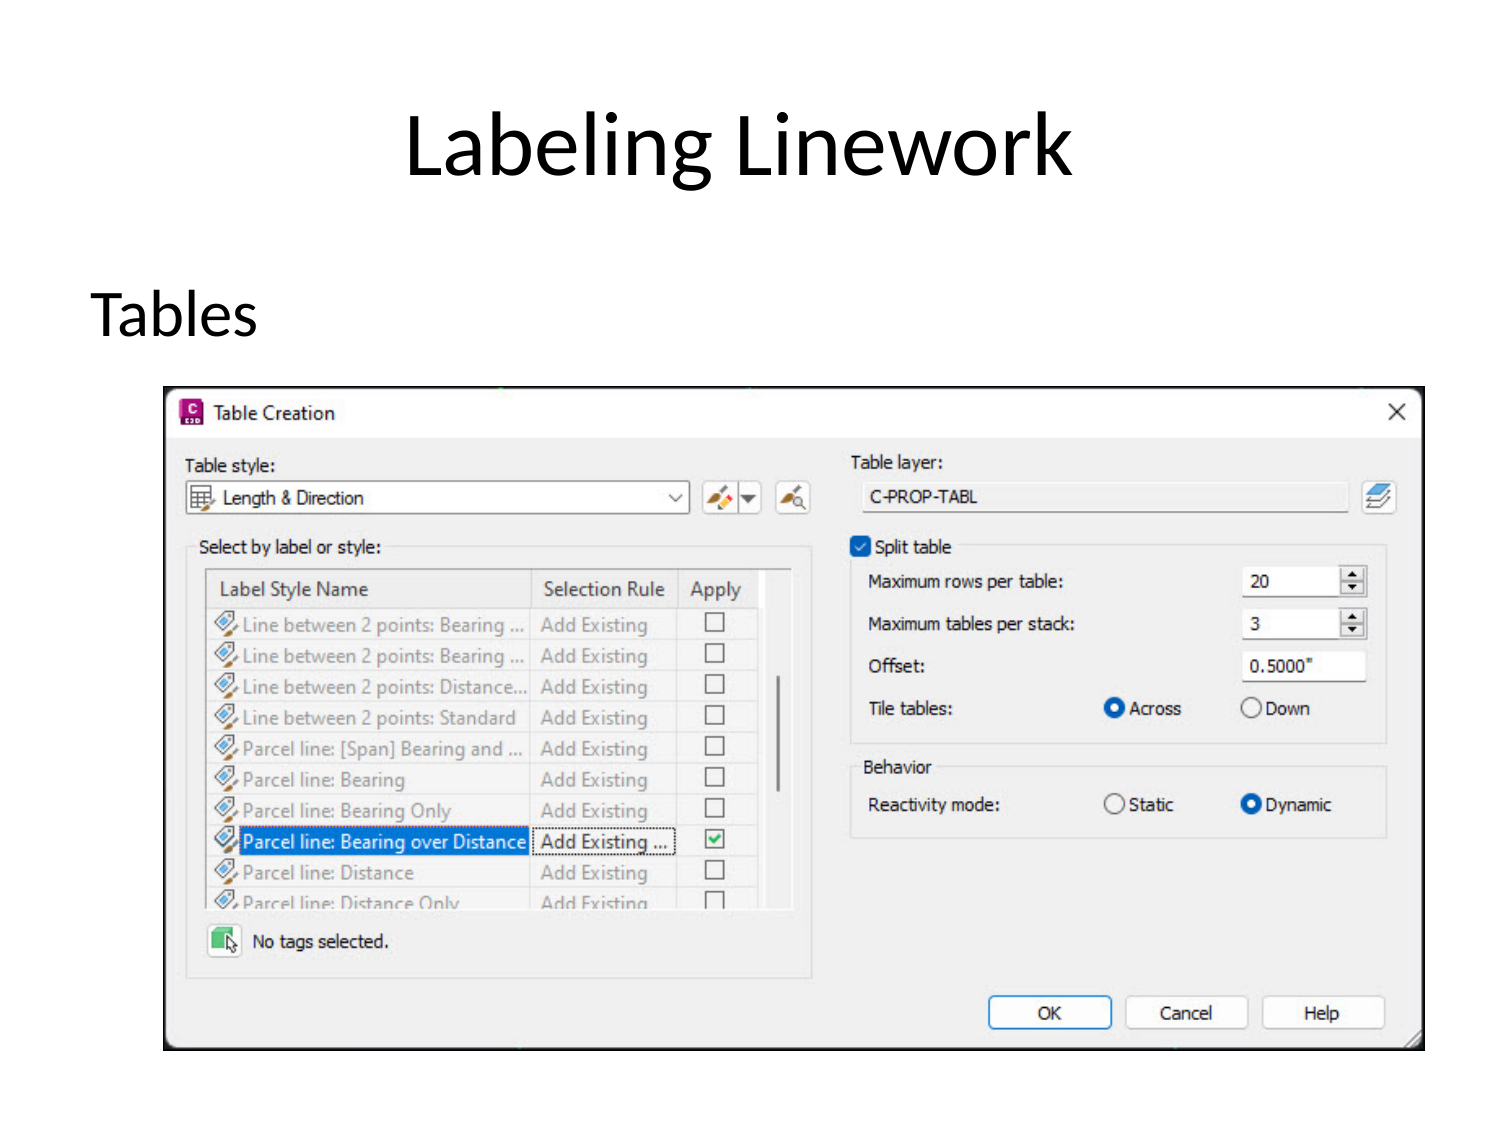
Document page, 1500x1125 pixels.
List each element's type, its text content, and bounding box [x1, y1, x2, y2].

picture [163, 386, 1426, 1051]
title Labeling Linework [75, 45, 1425, 233]
list Tables [75, 262, 1425, 1005]
